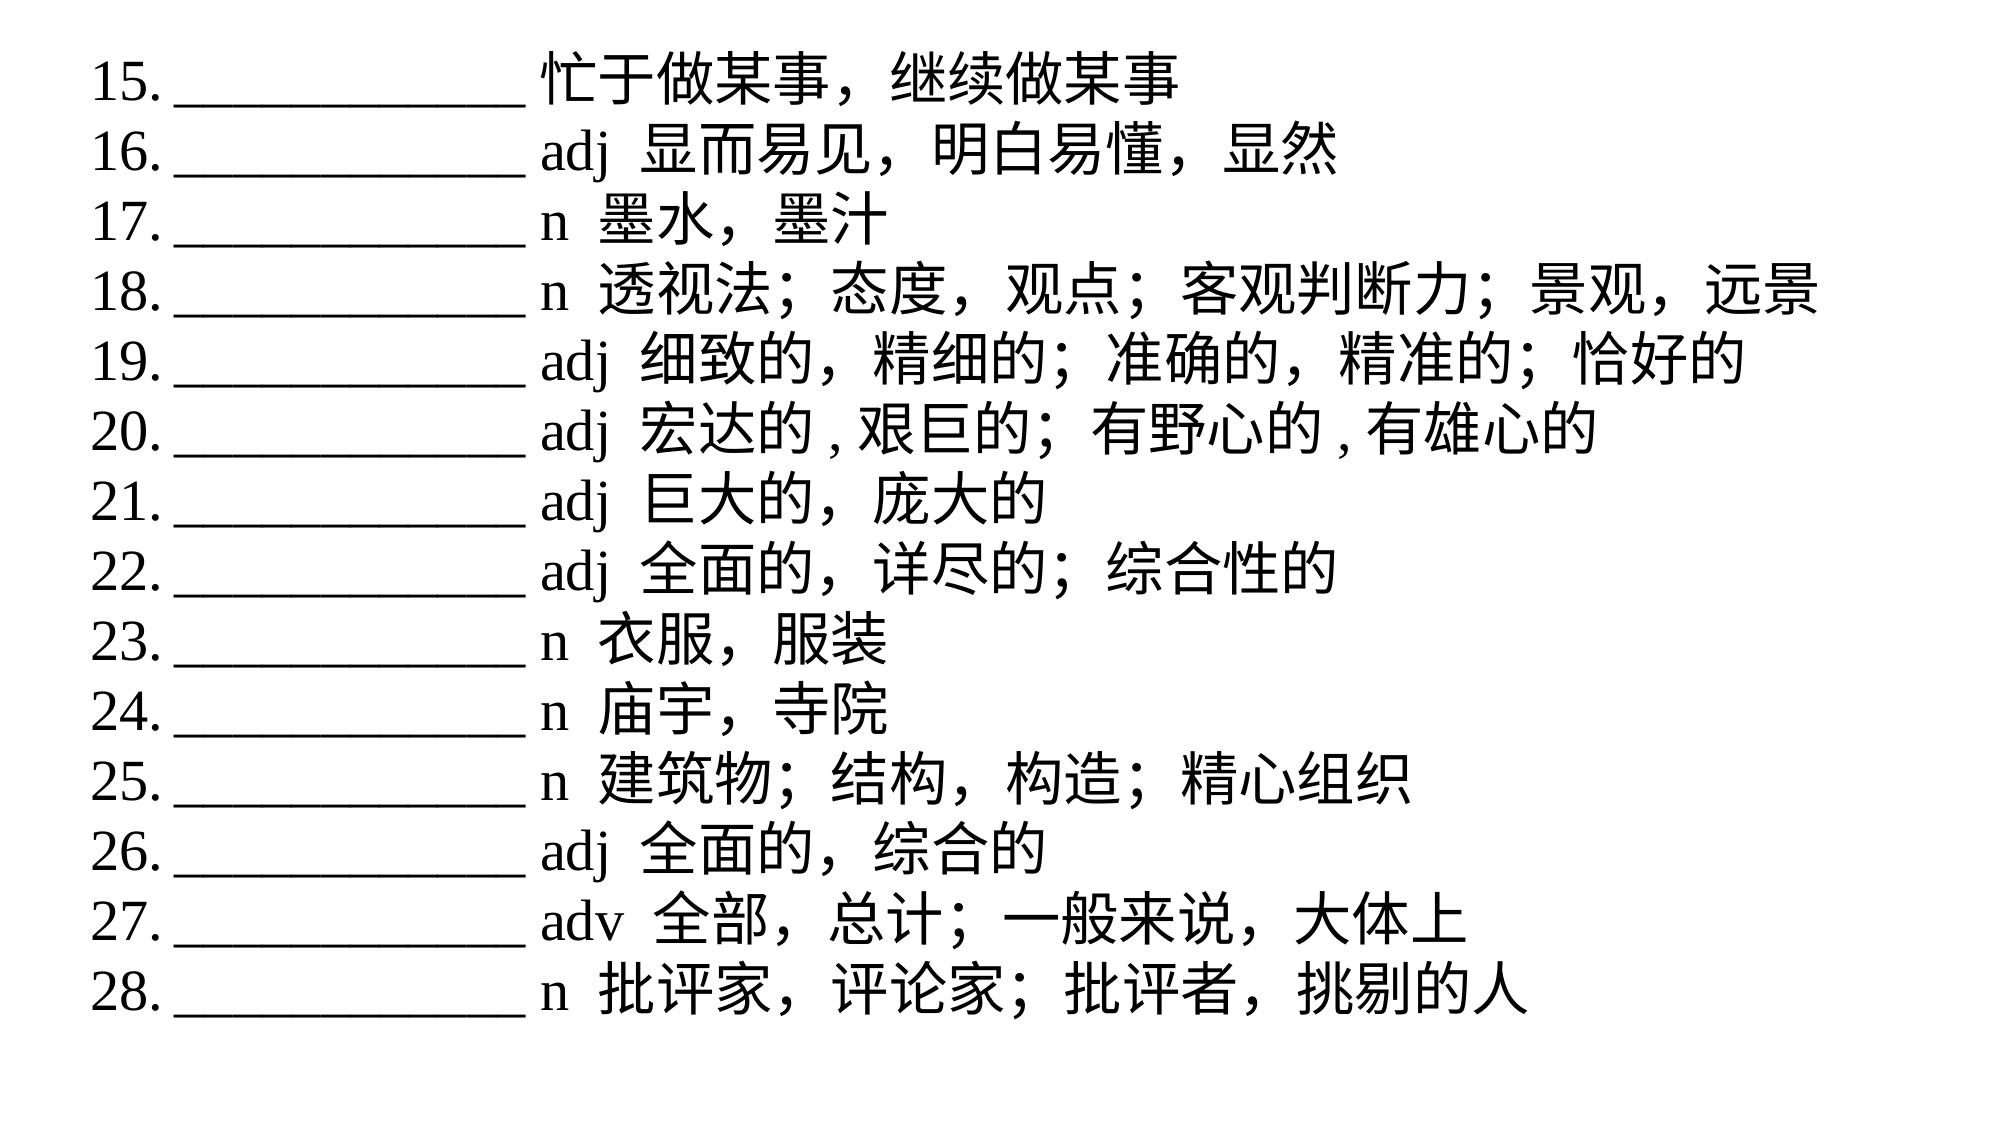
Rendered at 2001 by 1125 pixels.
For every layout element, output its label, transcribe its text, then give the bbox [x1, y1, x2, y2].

text_box ____________忙于做某事，继续做某事 ____________ adj 显而易见，明白易懂，显然 ____________ n 墨水，墨汁 ____________ n 透视法；态度，观点；客观判断力；景观，远景 ____________ adj 细致的，精细的；准确的，精准的；恰好的 ____________ adj 宏达的,艰巨的；有野心的,有雄心的 ____________ adj 巨大的，庞大的 ____________ adj 全面的，详尽的；综合性的 ____________ n 衣服，服装 ____________ n 庙宇，寺院 ____________ n 建筑物；结构，构造；精心组织 ____________ adj 全面的，综合的 ____________ adv 全部，总计；一般来说，大体上 ____________ n 批评家，评论家；批评者，挑剔的人 [75, 34, 2000, 1080]
